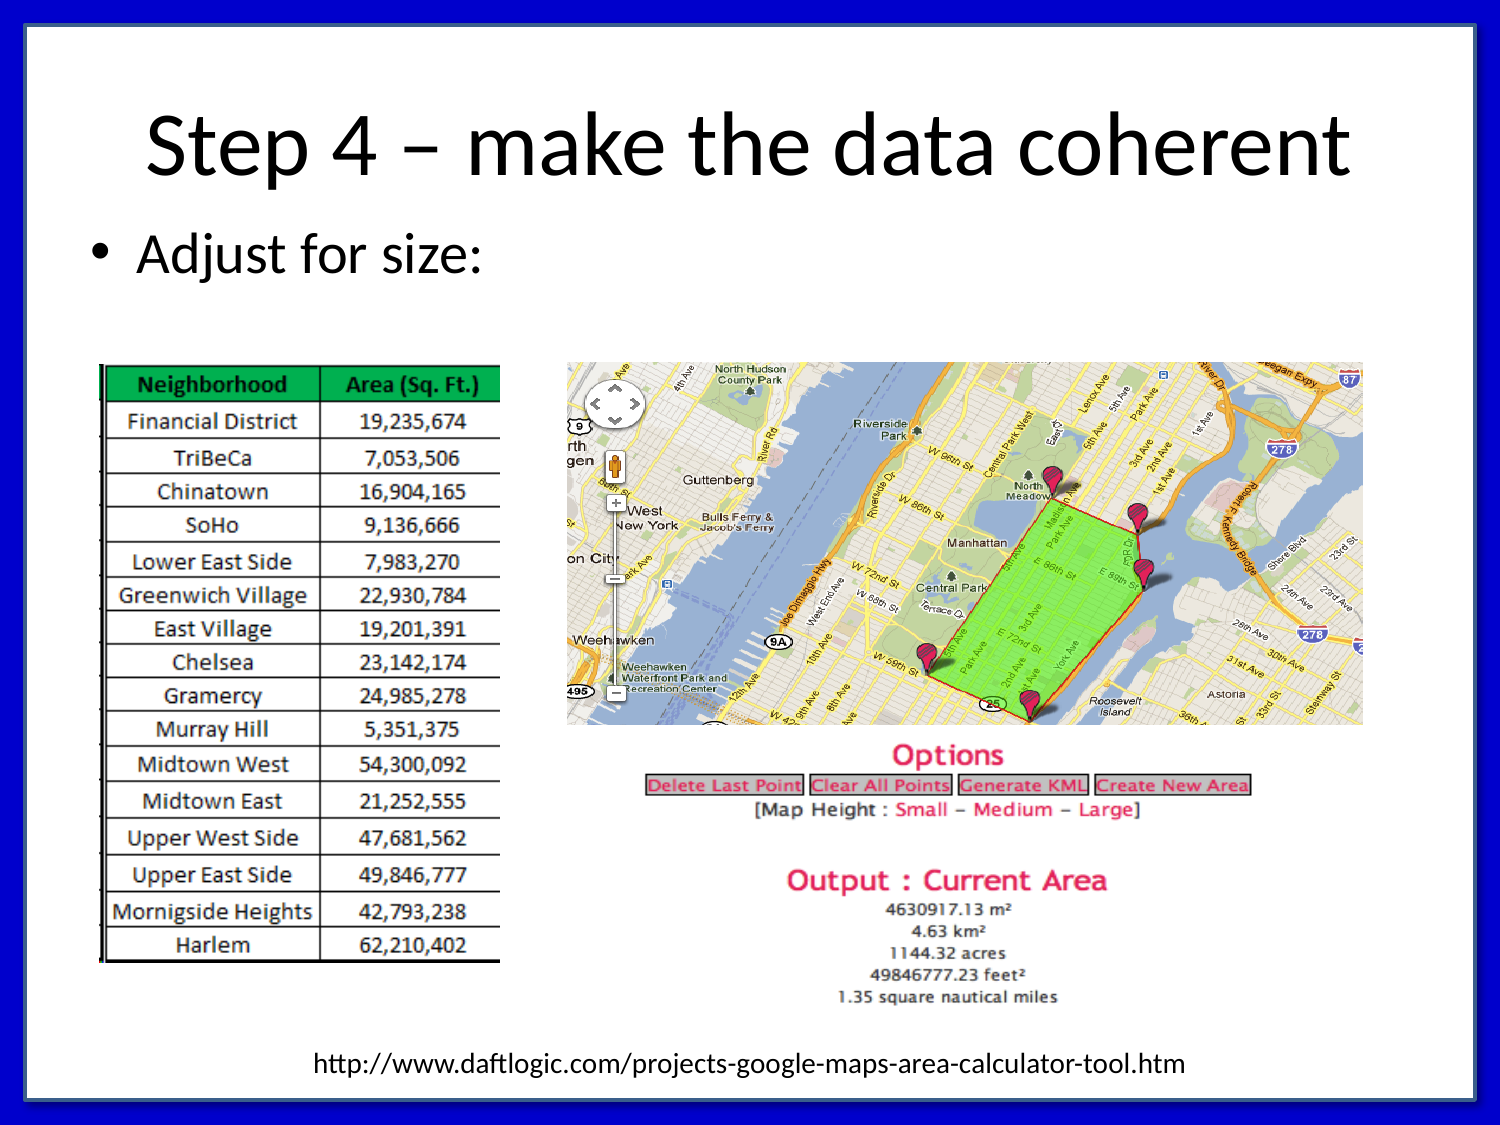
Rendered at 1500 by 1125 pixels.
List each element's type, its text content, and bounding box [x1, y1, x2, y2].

text_box http://www.daftlogic.com/projects-google-maps-area-calculator-tool.htm [298, 1036, 1202, 1087]
text_box Step 4 – make the data coherent [43, 45, 1457, 233]
picture [566, 362, 1363, 726]
picture [637, 739, 1257, 1013]
picture [98, 364, 501, 963]
list Adjust for size: [0, 207, 1350, 950]
